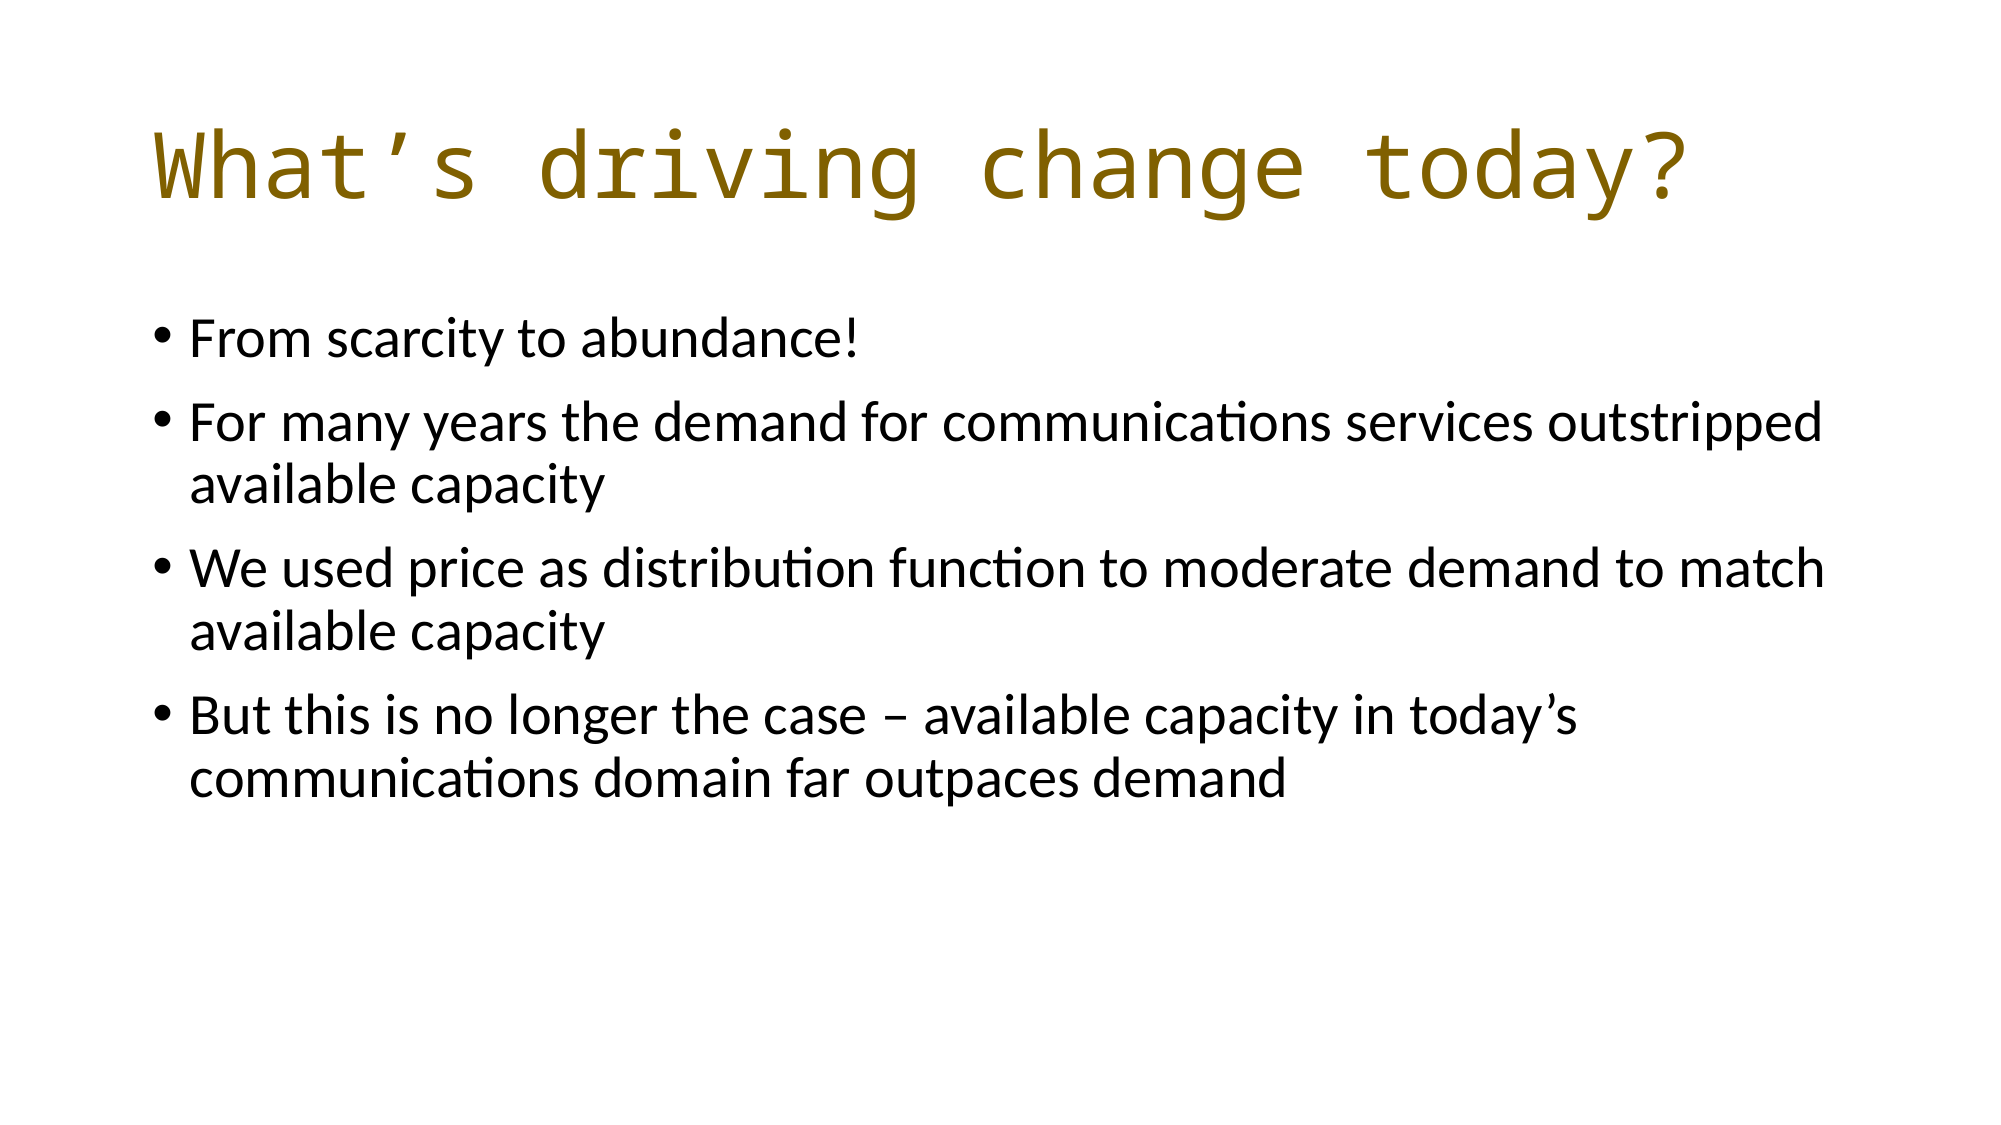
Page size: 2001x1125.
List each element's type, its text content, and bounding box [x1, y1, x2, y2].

title What’s driving change today? [137, 59, 1863, 278]
list From scarcity to abundance! For many years the demand for communications services outstripped available capacity We used price as distribution function to moderate demand to match available capacity But this is no longer the case – available capacity in today’s communications domain far outpaces demand [137, 299, 1863, 1014]
